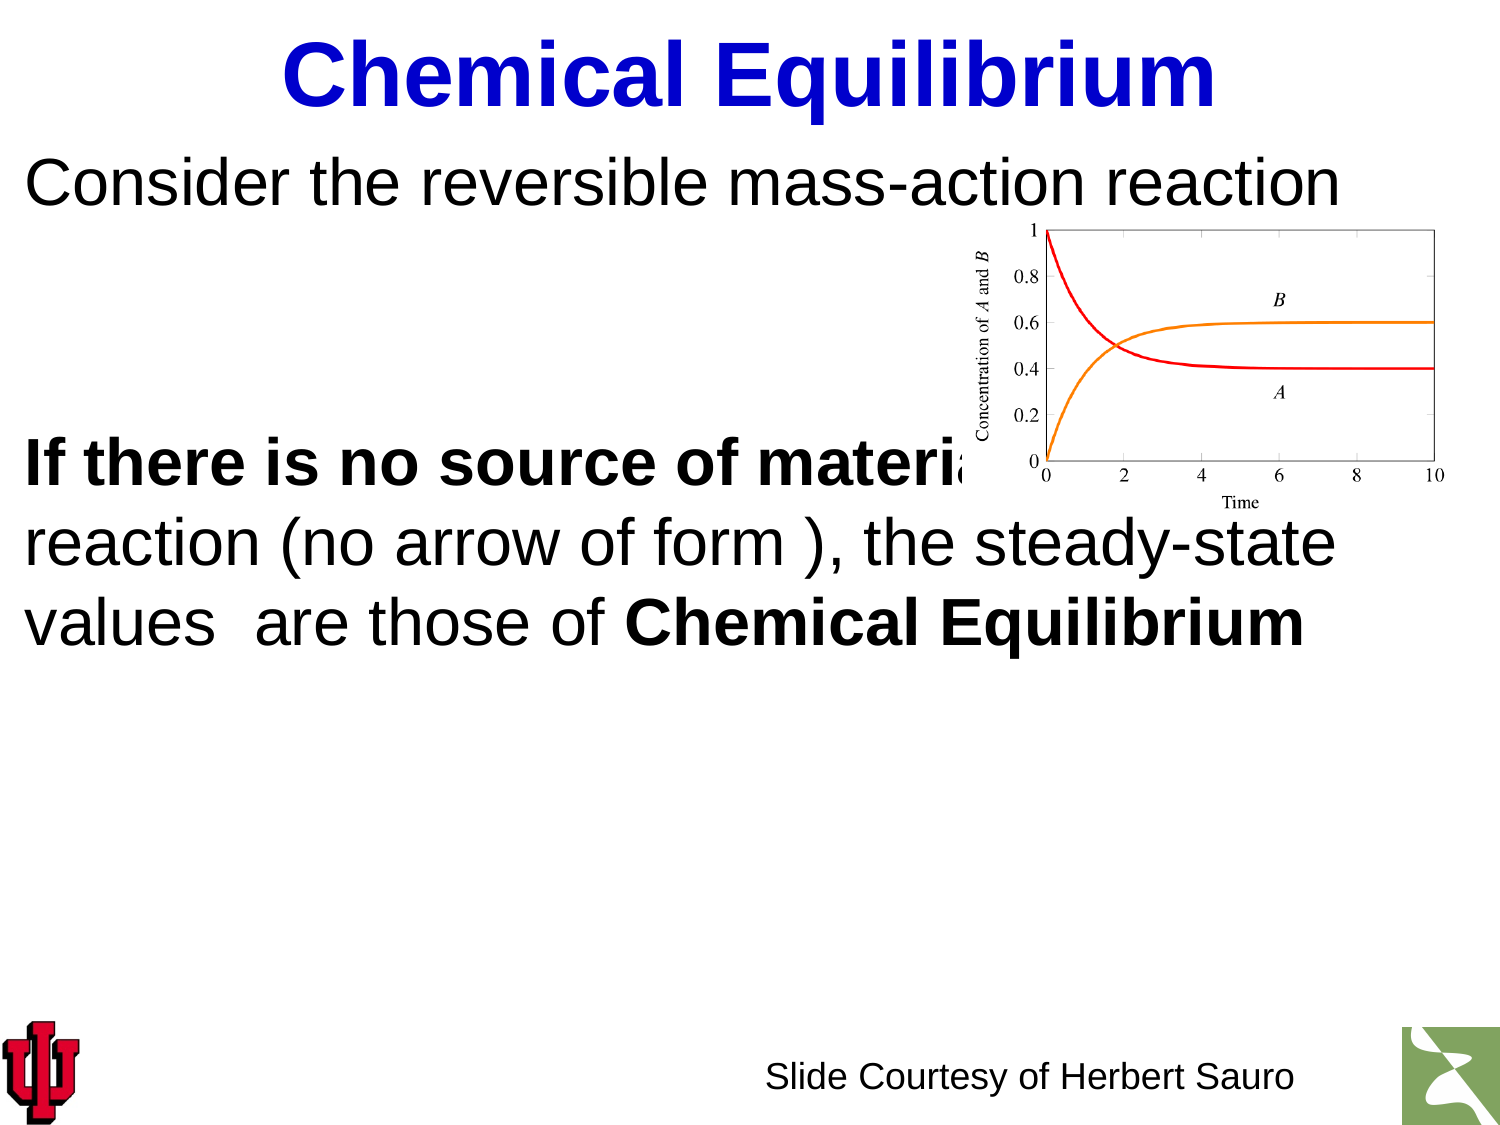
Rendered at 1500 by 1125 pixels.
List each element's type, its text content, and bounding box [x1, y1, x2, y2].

title Chemical Equilibrium [75, 0, 1425, 164]
text_box Slide Courtesy of Herbert Sauro [749, 1044, 1350, 1105]
picture [962, 210, 1473, 512]
picture [0, 1020, 80, 1125]
picture [1402, 1027, 1500, 1125]
